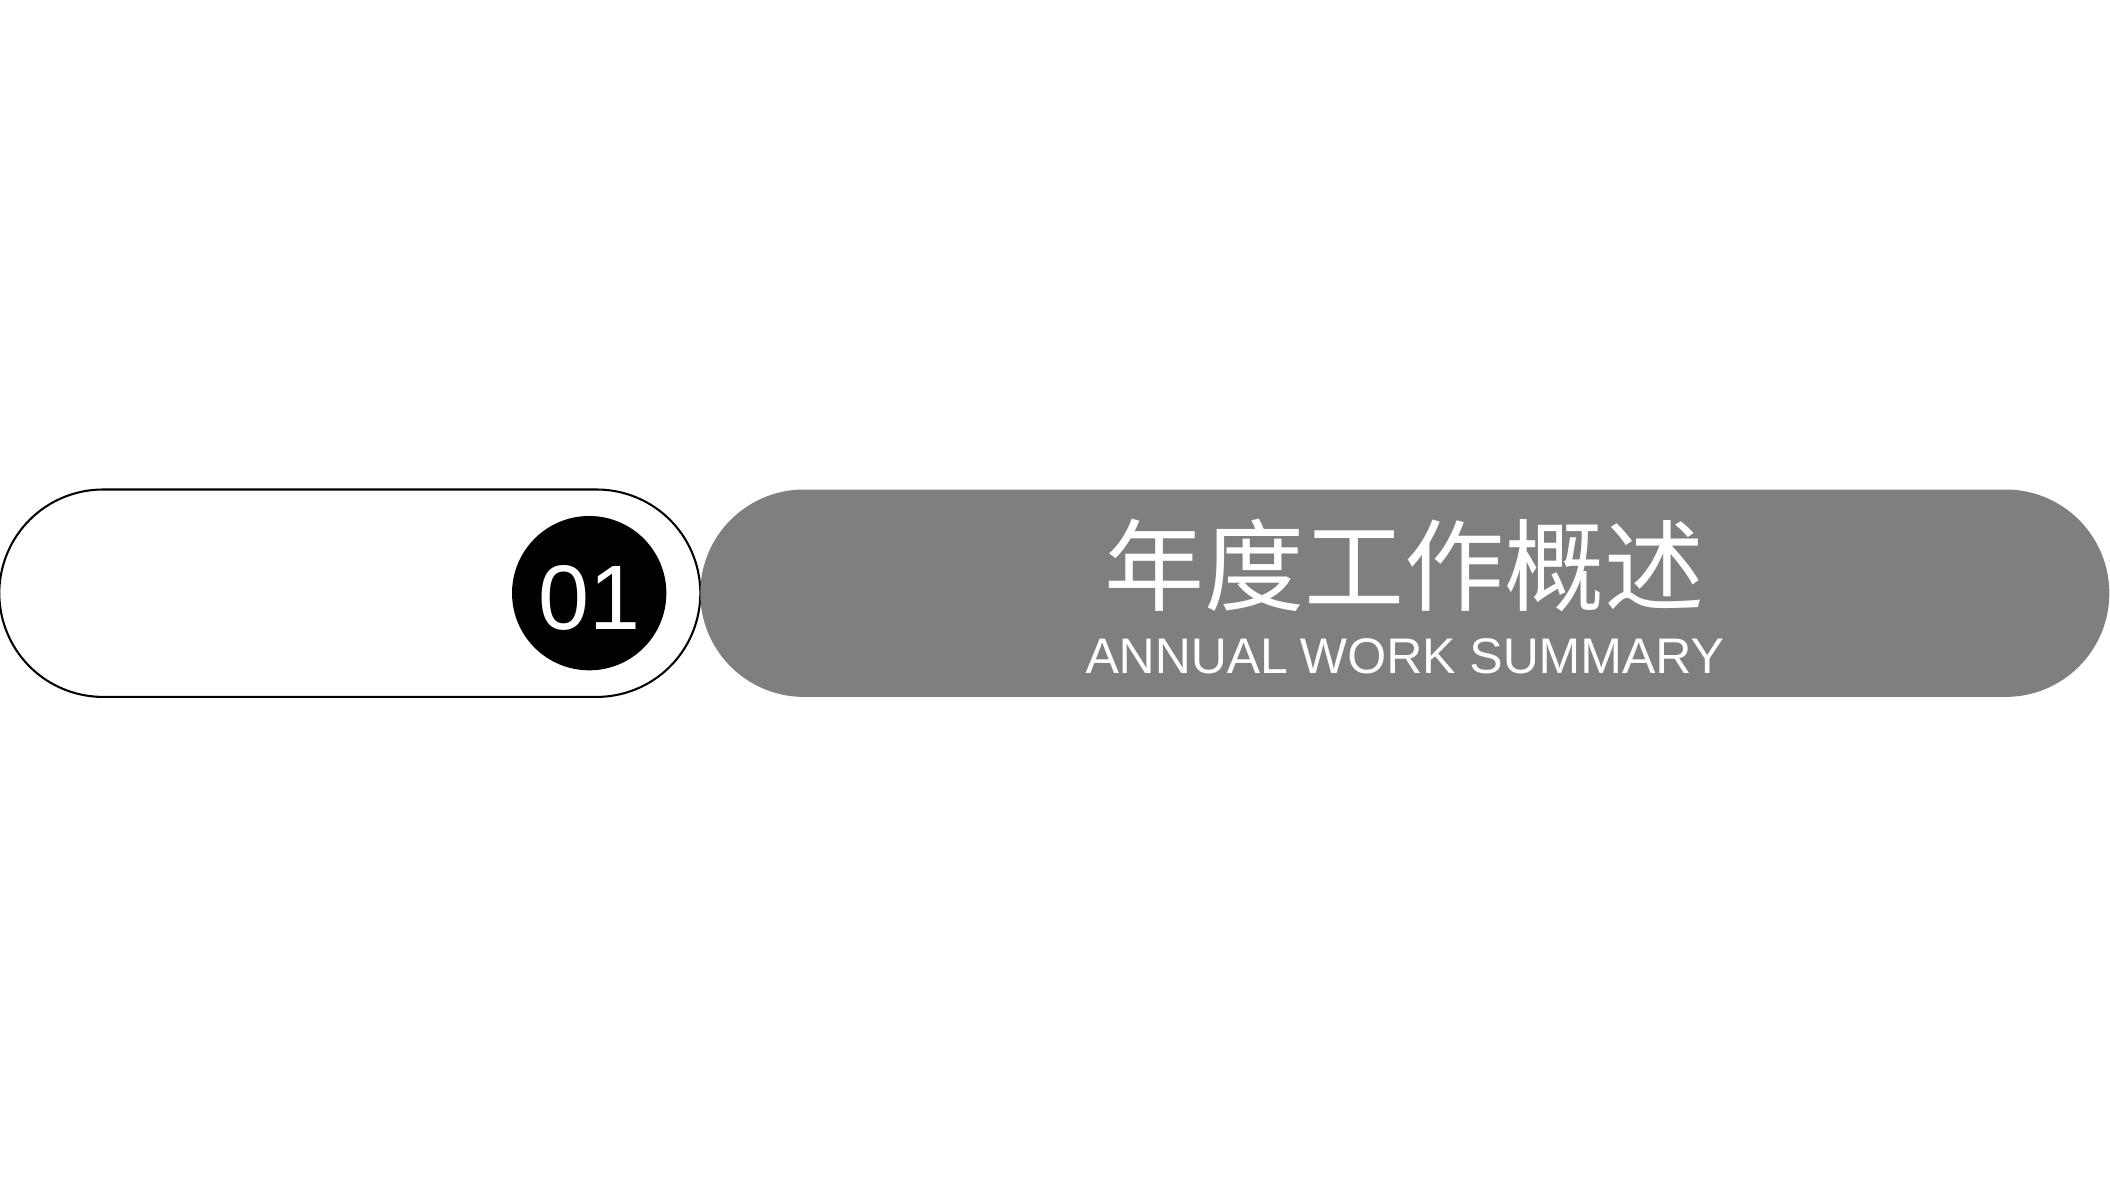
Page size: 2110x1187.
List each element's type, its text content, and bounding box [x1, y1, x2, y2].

text_box 01 [510, 514, 668, 672]
text_box [699, 488, 2110, 698]
text_box [0, 488, 700, 698]
